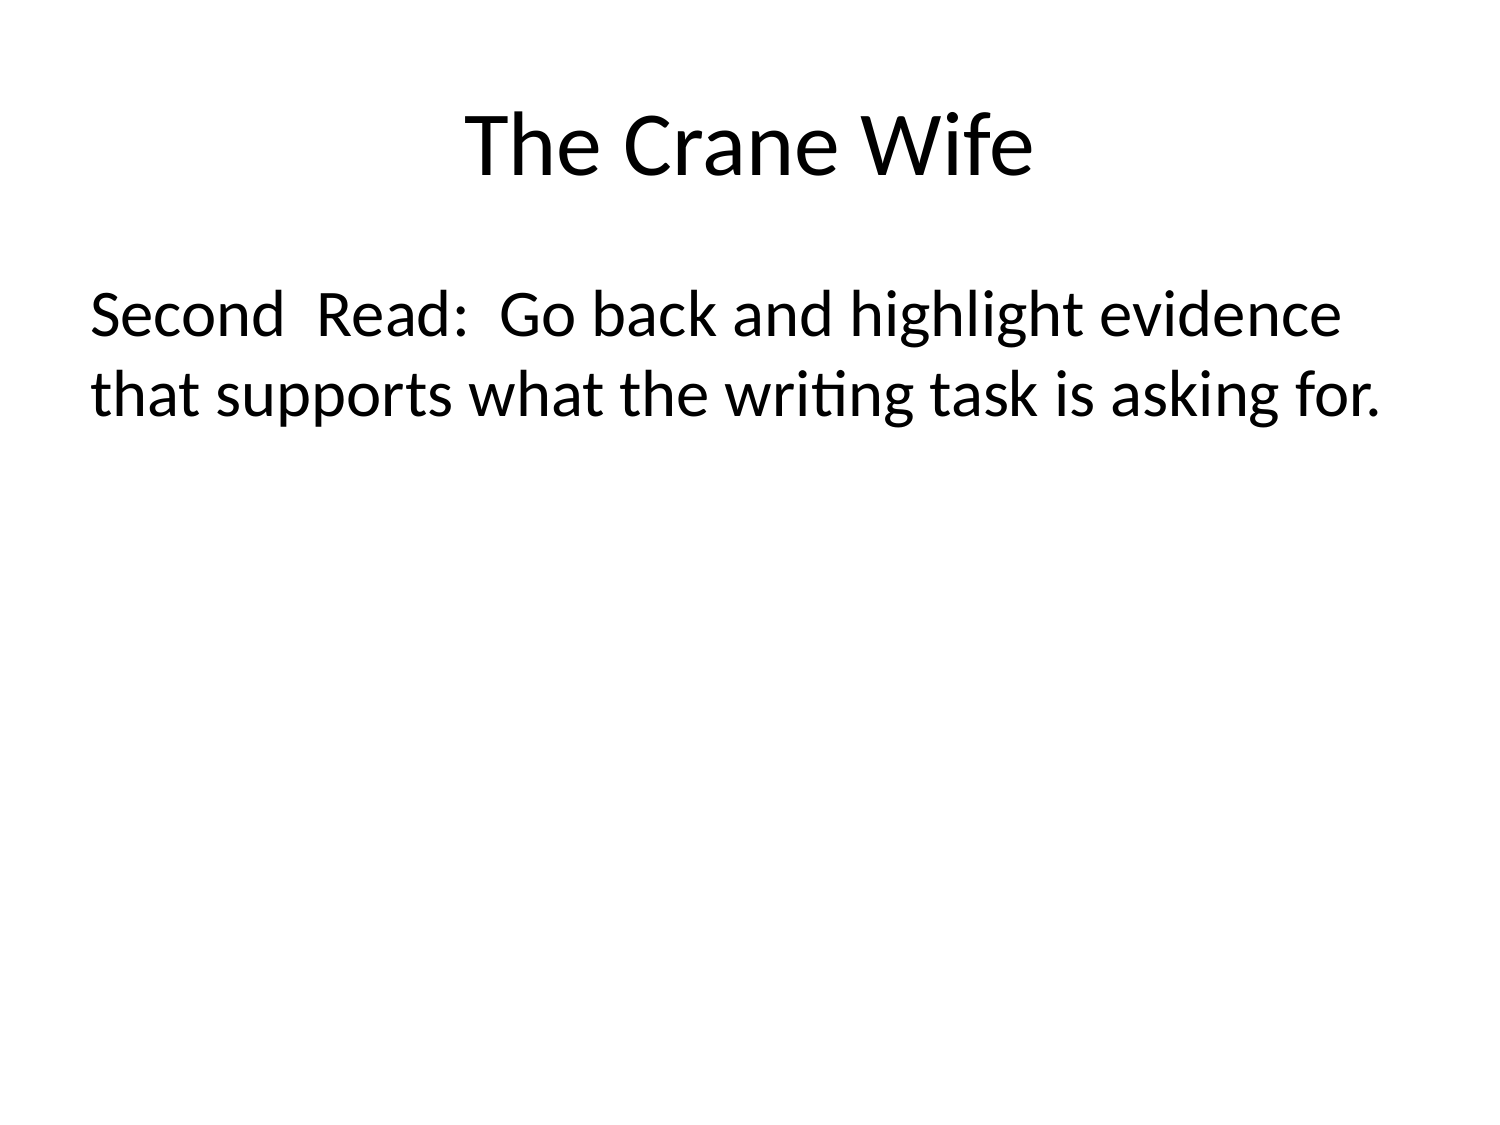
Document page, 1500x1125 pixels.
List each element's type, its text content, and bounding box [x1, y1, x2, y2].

title The Crane Wife [75, 45, 1425, 233]
list Second Read: Go back and highlight evidence that supports what the writing task is asking for. [75, 262, 1425, 1005]
